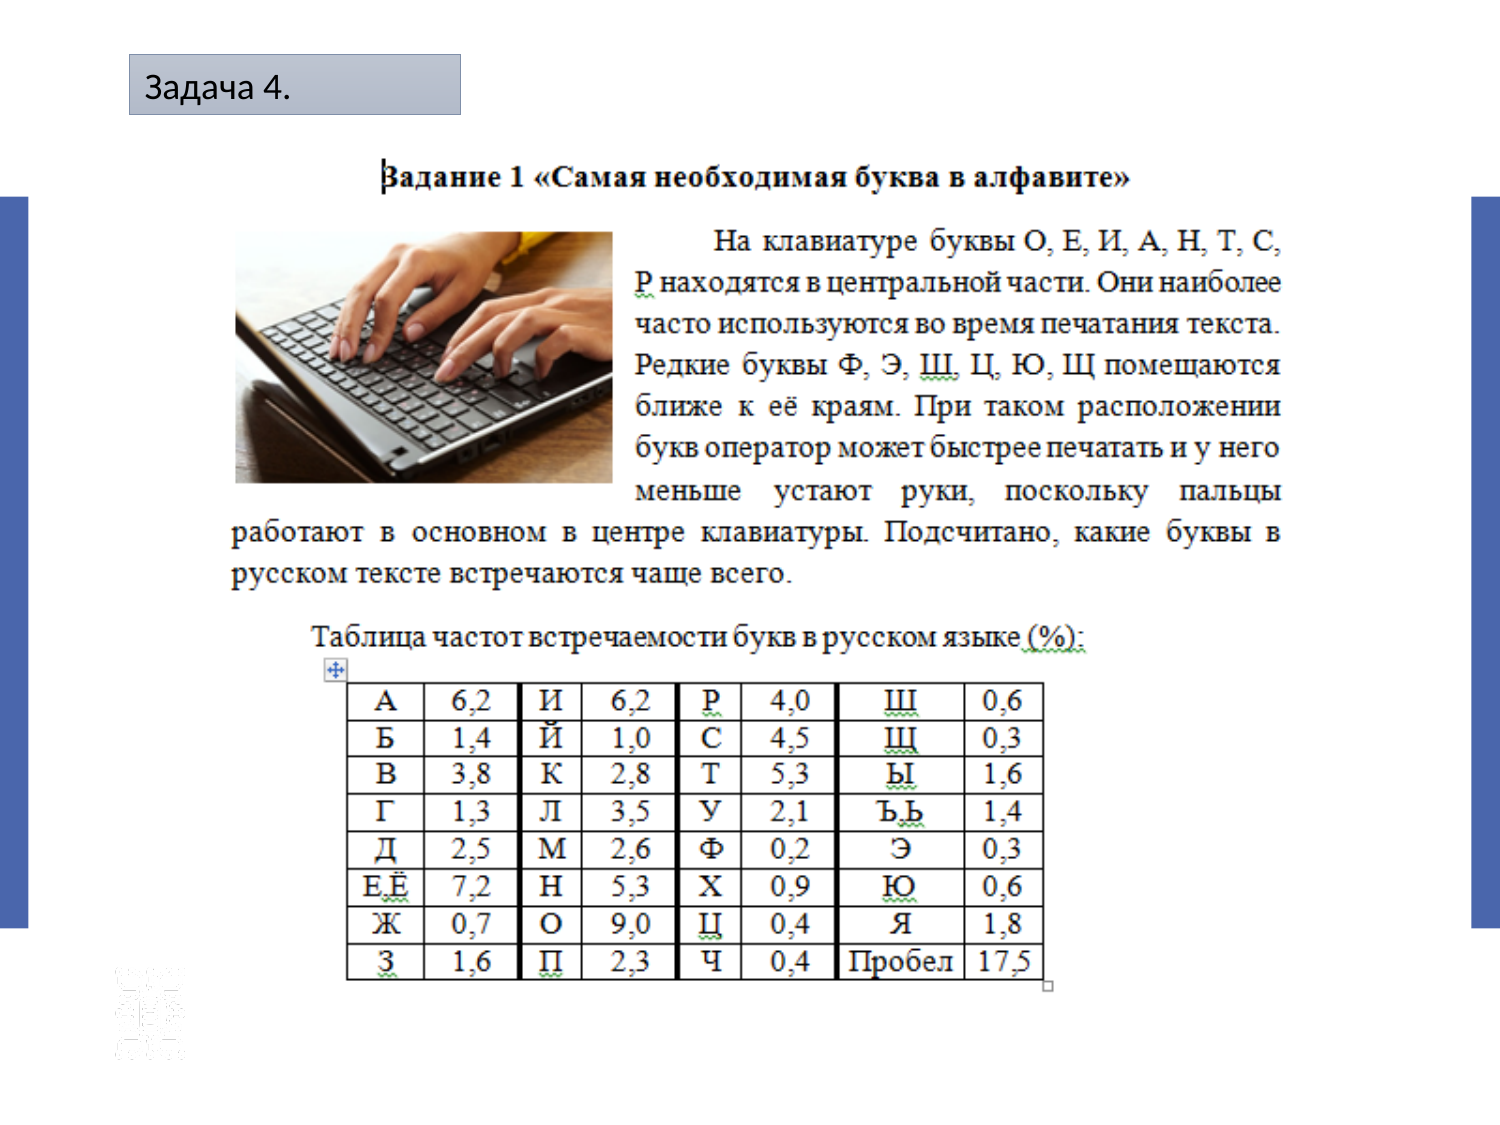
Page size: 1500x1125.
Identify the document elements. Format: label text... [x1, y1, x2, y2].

picture [189, 114, 1311, 1011]
text_box [0, 196, 29, 929]
picture [113, 964, 187, 1062]
text_box [1470, 196, 1500, 929]
text_box Задача 4. [129, 54, 461, 115]
